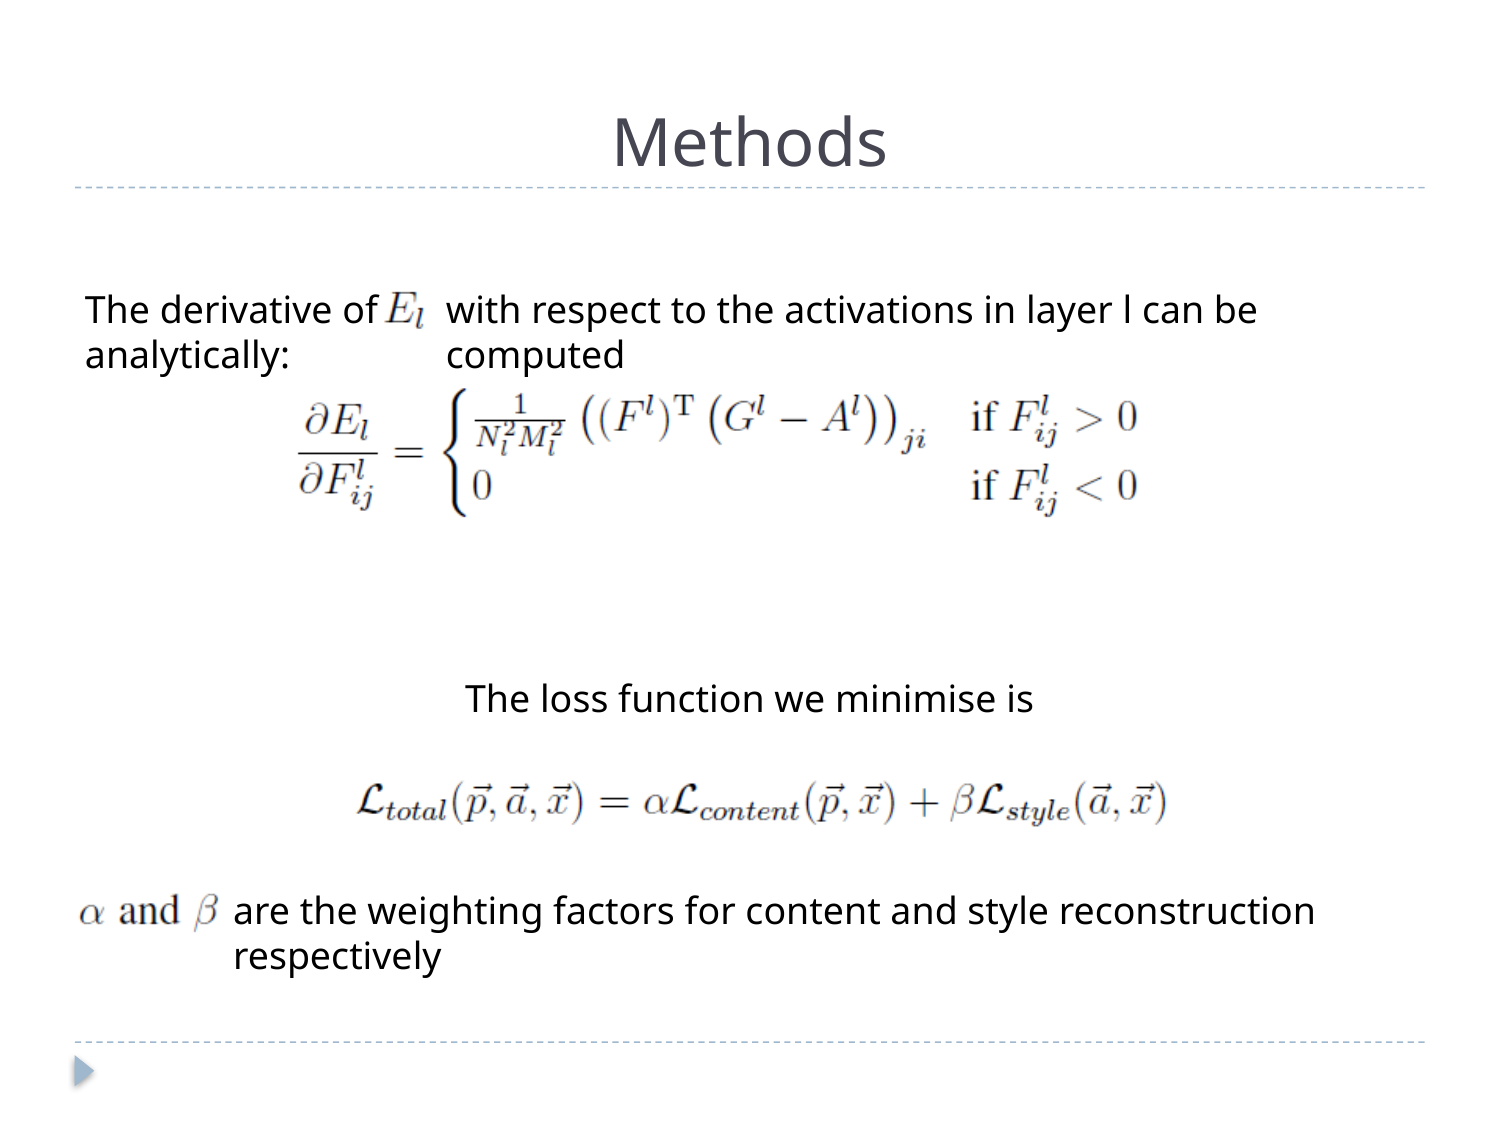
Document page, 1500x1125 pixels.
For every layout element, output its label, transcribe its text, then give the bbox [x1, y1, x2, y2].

text_box with respect to the activations in layer l can be computed [430, 278, 1424, 384]
text_box The loss function we minimise is [253, 667, 1247, 727]
text_box are the weighting factors for content and style reconstruction respectively [218, 879, 1465, 985]
title Methods [75, 24, 1425, 188]
text_box The derivative of analytically: [70, 278, 394, 384]
picture [336, 749, 1184, 852]
picture [76, 891, 226, 938]
picture [383, 278, 433, 337]
picture [288, 373, 1149, 526]
